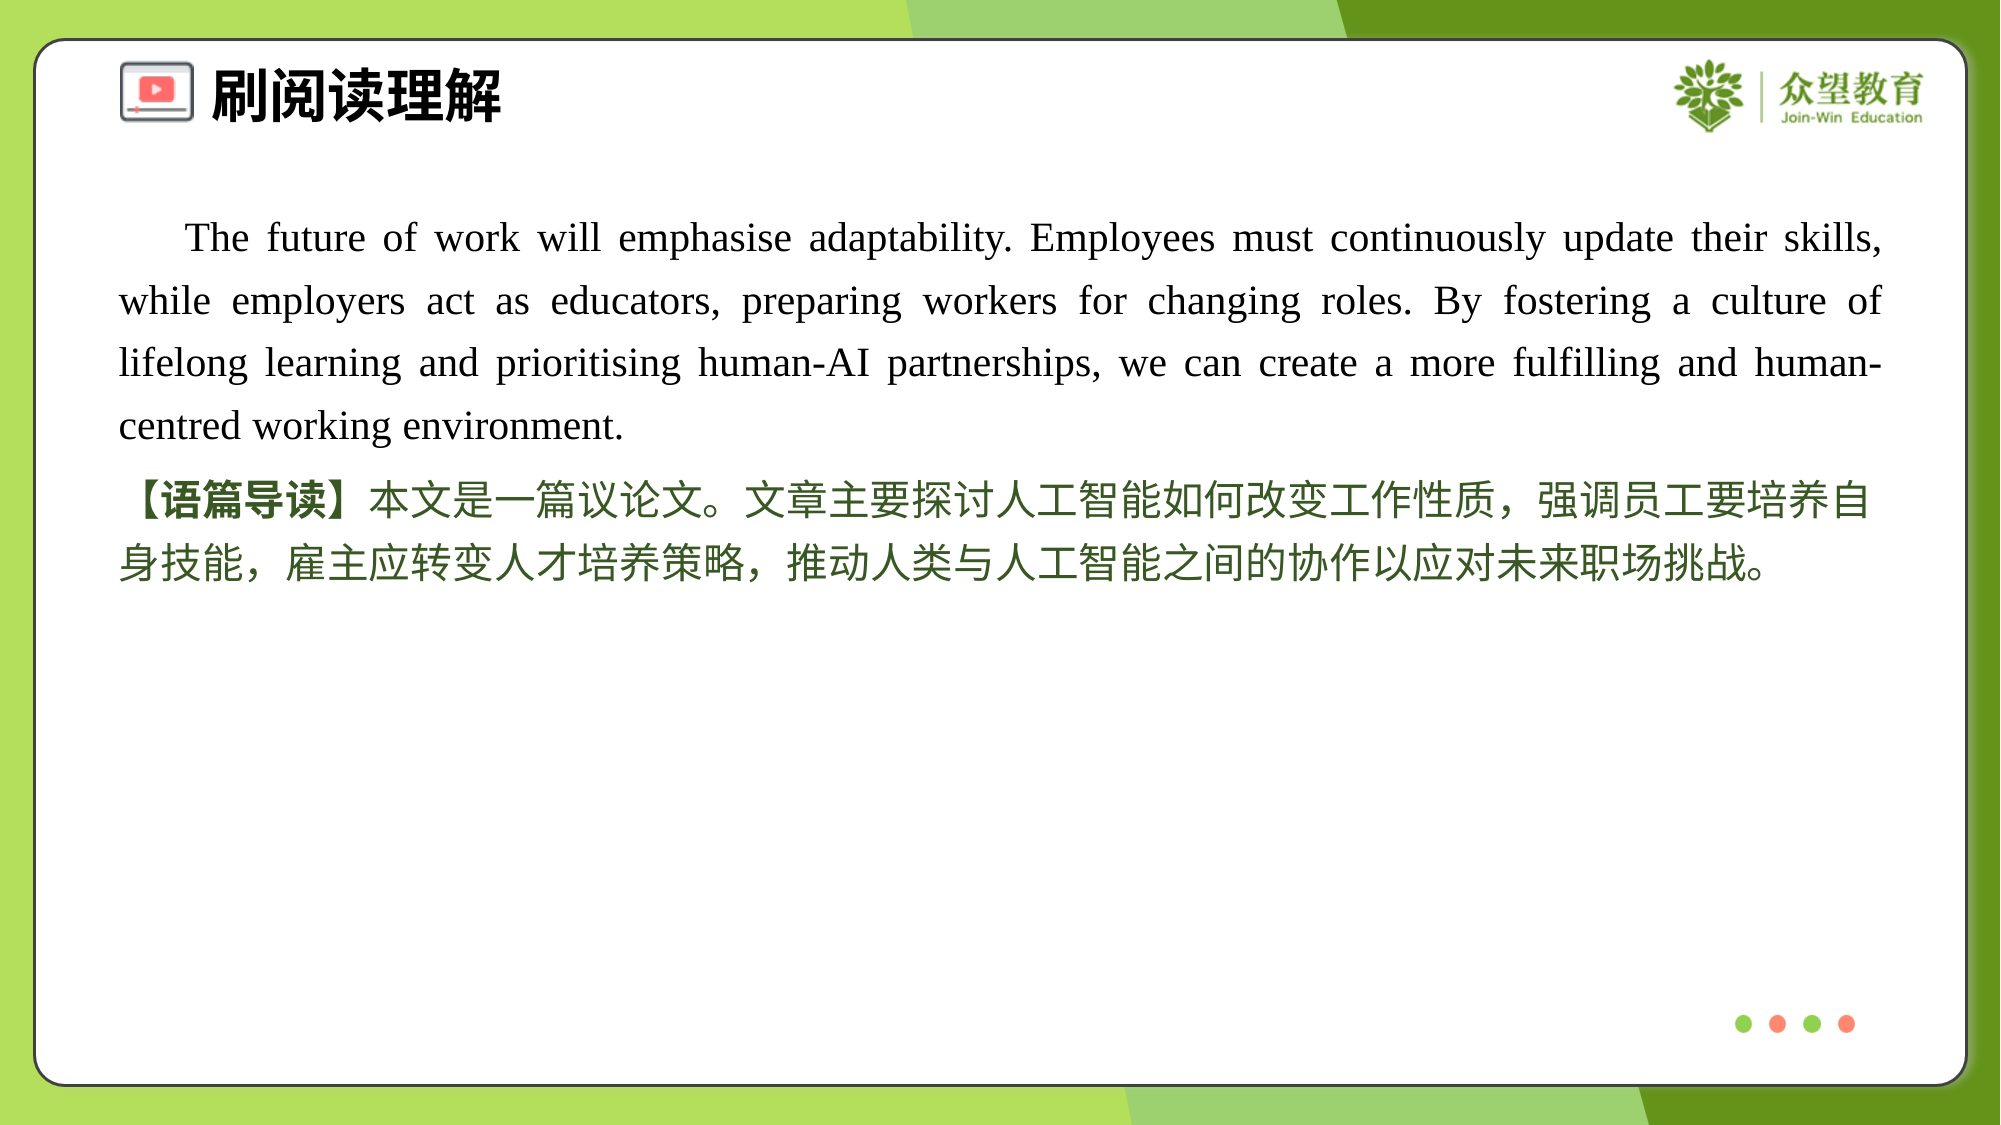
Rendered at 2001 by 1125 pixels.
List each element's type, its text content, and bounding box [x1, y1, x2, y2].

picture [0, 0, 2000, 1125]
text_box The future of work will emphasise adaptability. Employees must continuously update their skills, while employers act as educators, preparing workers for changing roles. By fostering a culture of lifelong learning and prioritising human-AI partnerships, we can create a more fulfilling and human-centred working environment. [118, 147, 1883, 455]
text_box 【语篇导读】本文是一篇议论文。文章主要探讨人工智能如何改变工作性质，强调员工要培养自身技能，雇主应转变人才培养策略，推动人类与人工智能之间的协作以应对未来职场挑战。 [118, 461, 1883, 582]
